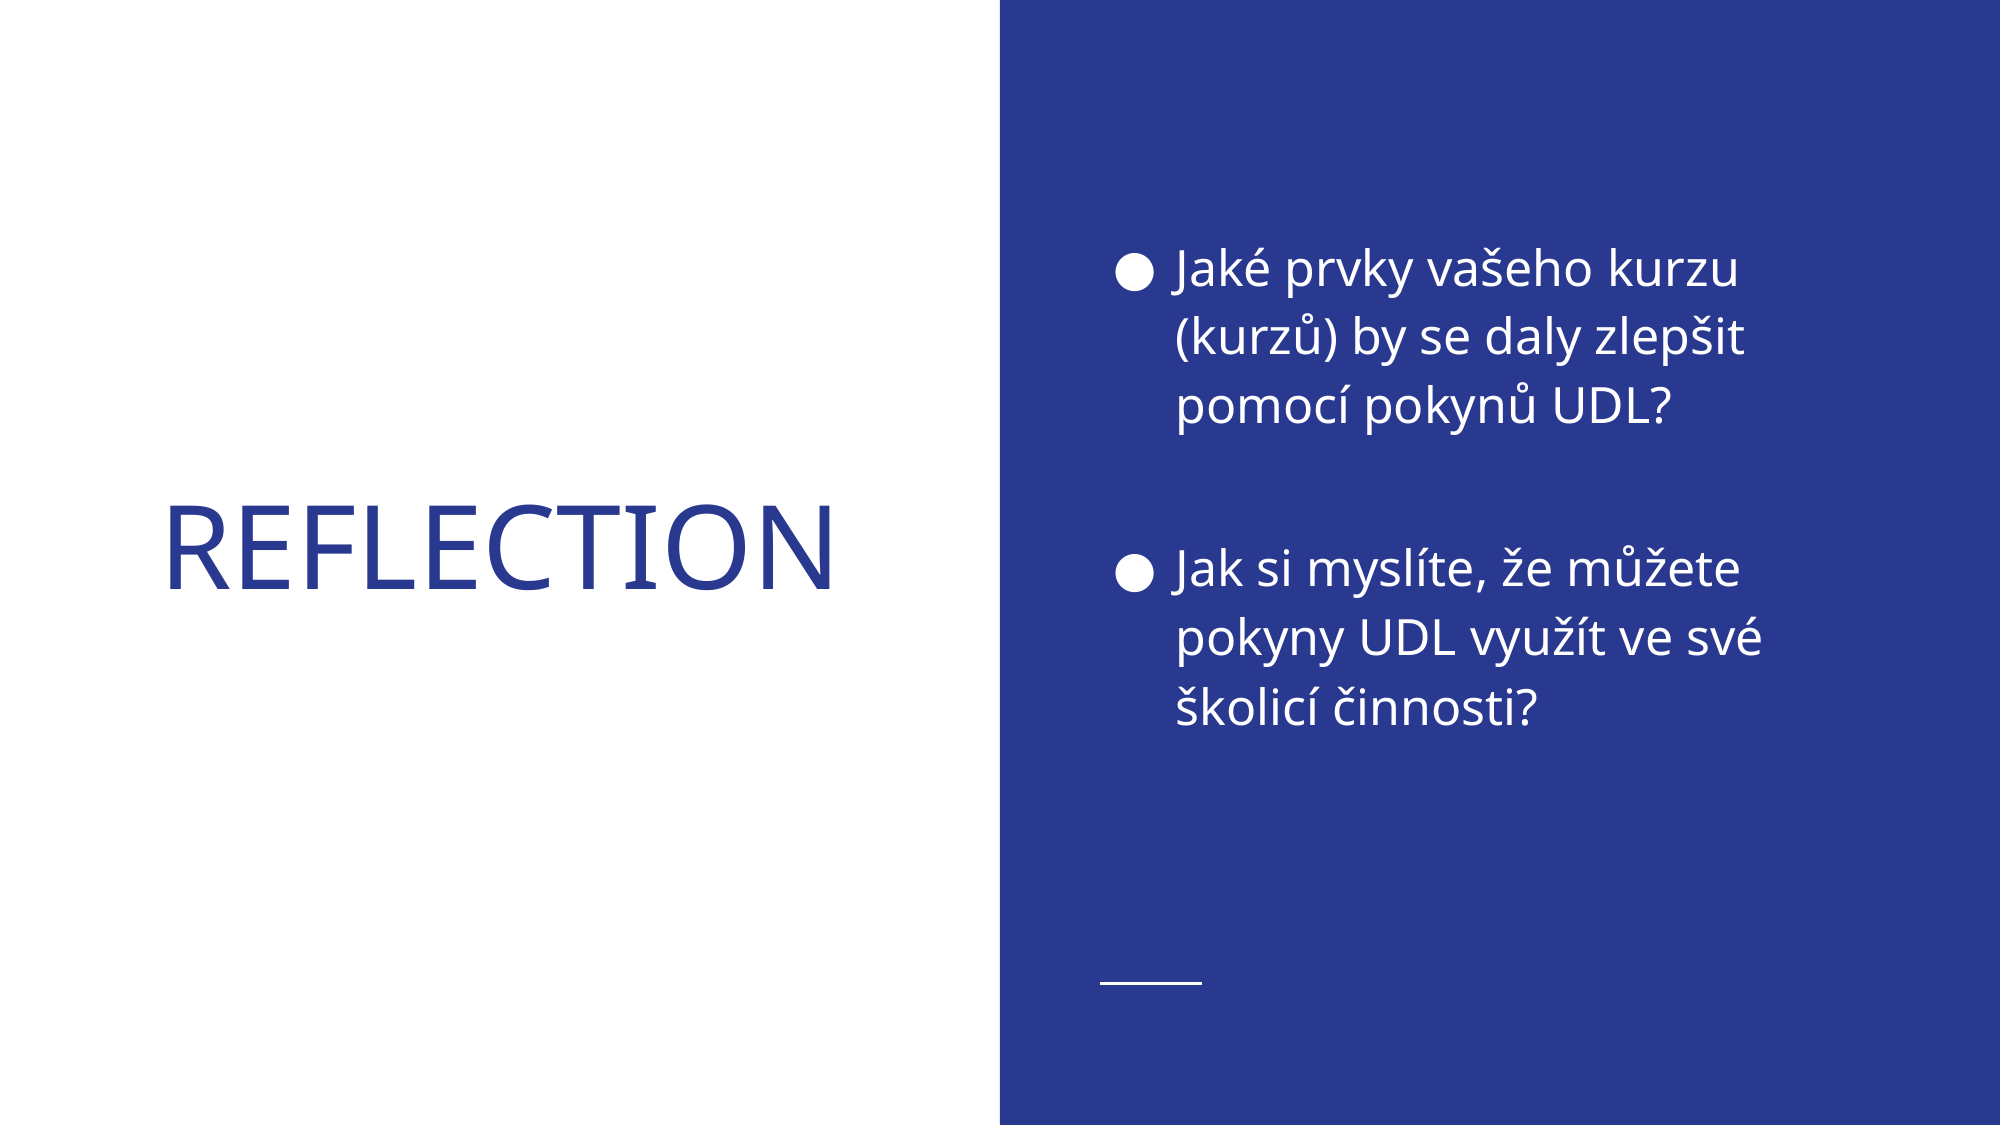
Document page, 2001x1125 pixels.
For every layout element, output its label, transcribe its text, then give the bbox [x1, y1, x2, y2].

text_box Jaké prvky vašeho kurzu (kurzů) by se daly zlepšit pomocí pokynů UDL? Jak si myslíte, že můžete pokyny UDL využít ve své školicí činnosti? [1080, 158, 1920, 967]
title REFLECTION [58, 290, 943, 633]
